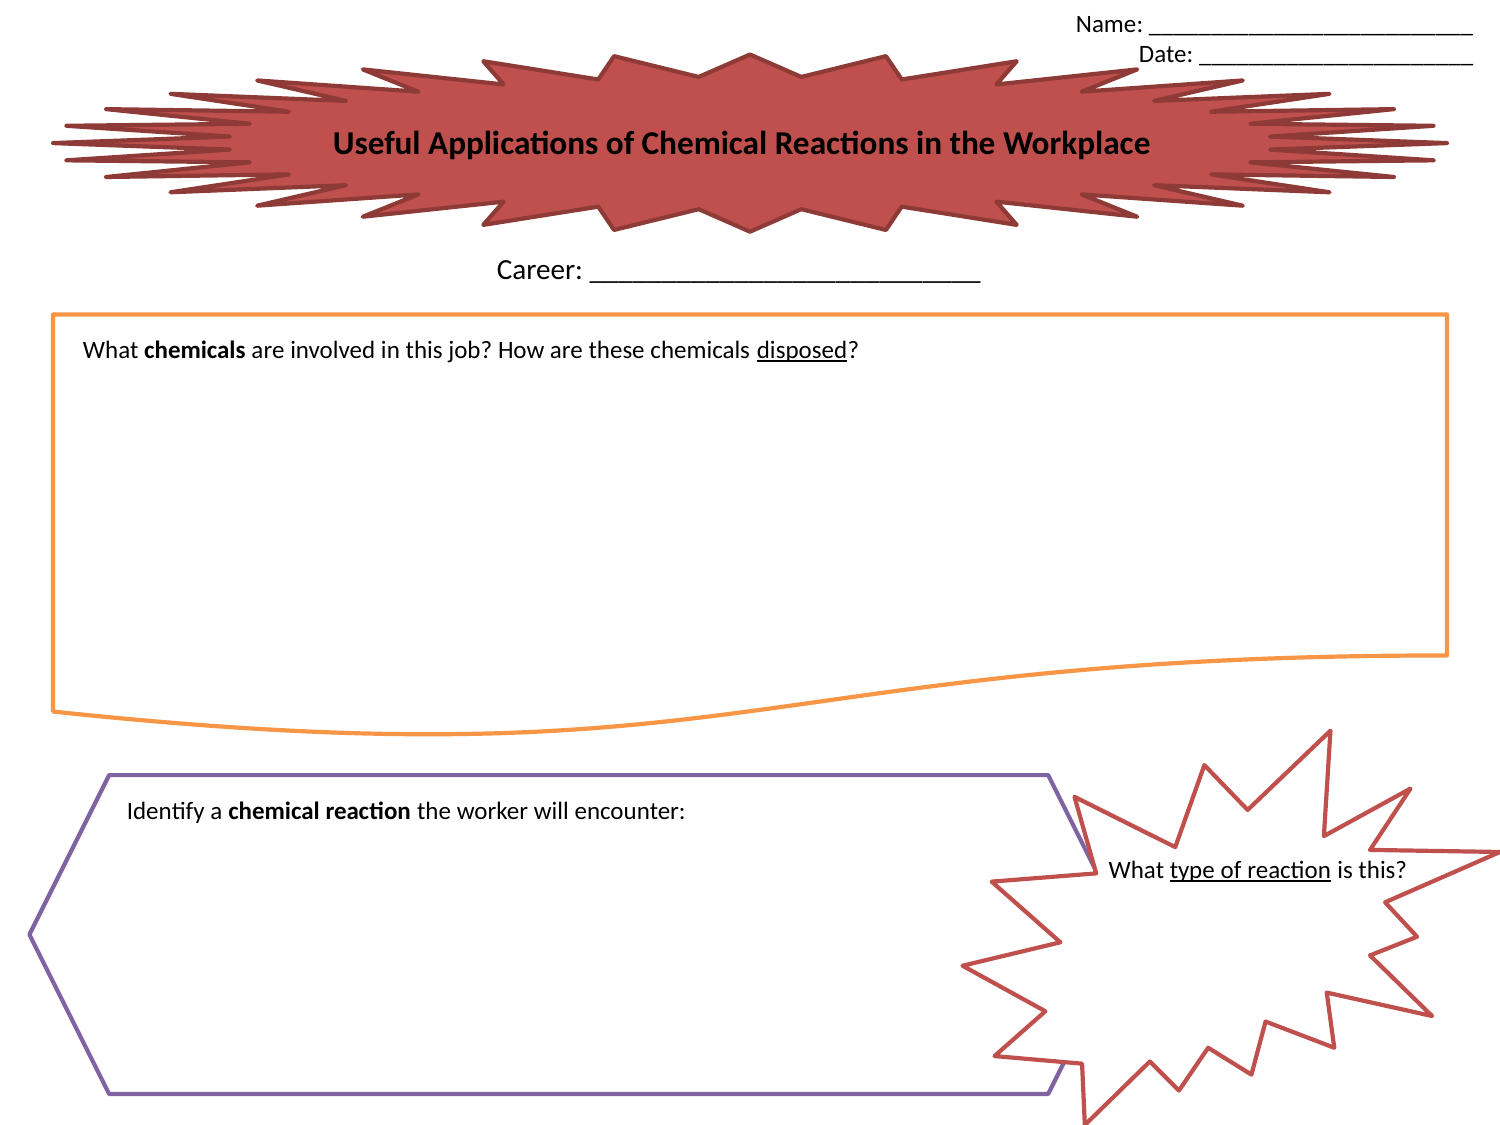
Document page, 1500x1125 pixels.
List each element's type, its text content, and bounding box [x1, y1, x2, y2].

text_box Useful Applications of Chemical Reactions in the Workplace [317, 113, 1168, 169]
text_box What type of reaction is this? [1093, 846, 1422, 891]
text_box [27, 773, 1093, 1097]
text_box [960, 871, 1434, 1125]
text_box [1072, 728, 1413, 870]
text_box Career: ___________________________ [482, 243, 997, 294]
text_box Identify a chemical reaction the worker will encounter: [112, 786, 863, 832]
text_box What chemicals are involved in this job? How are these chemicals disposed? [68, 326, 875, 371]
text_box [50, 52, 1450, 234]
text_box [1422, 848, 1500, 889]
text_box Name: __________________________ Date: ______________________ [1060, 0, 1490, 105]
text_box [50, 312, 1450, 737]
